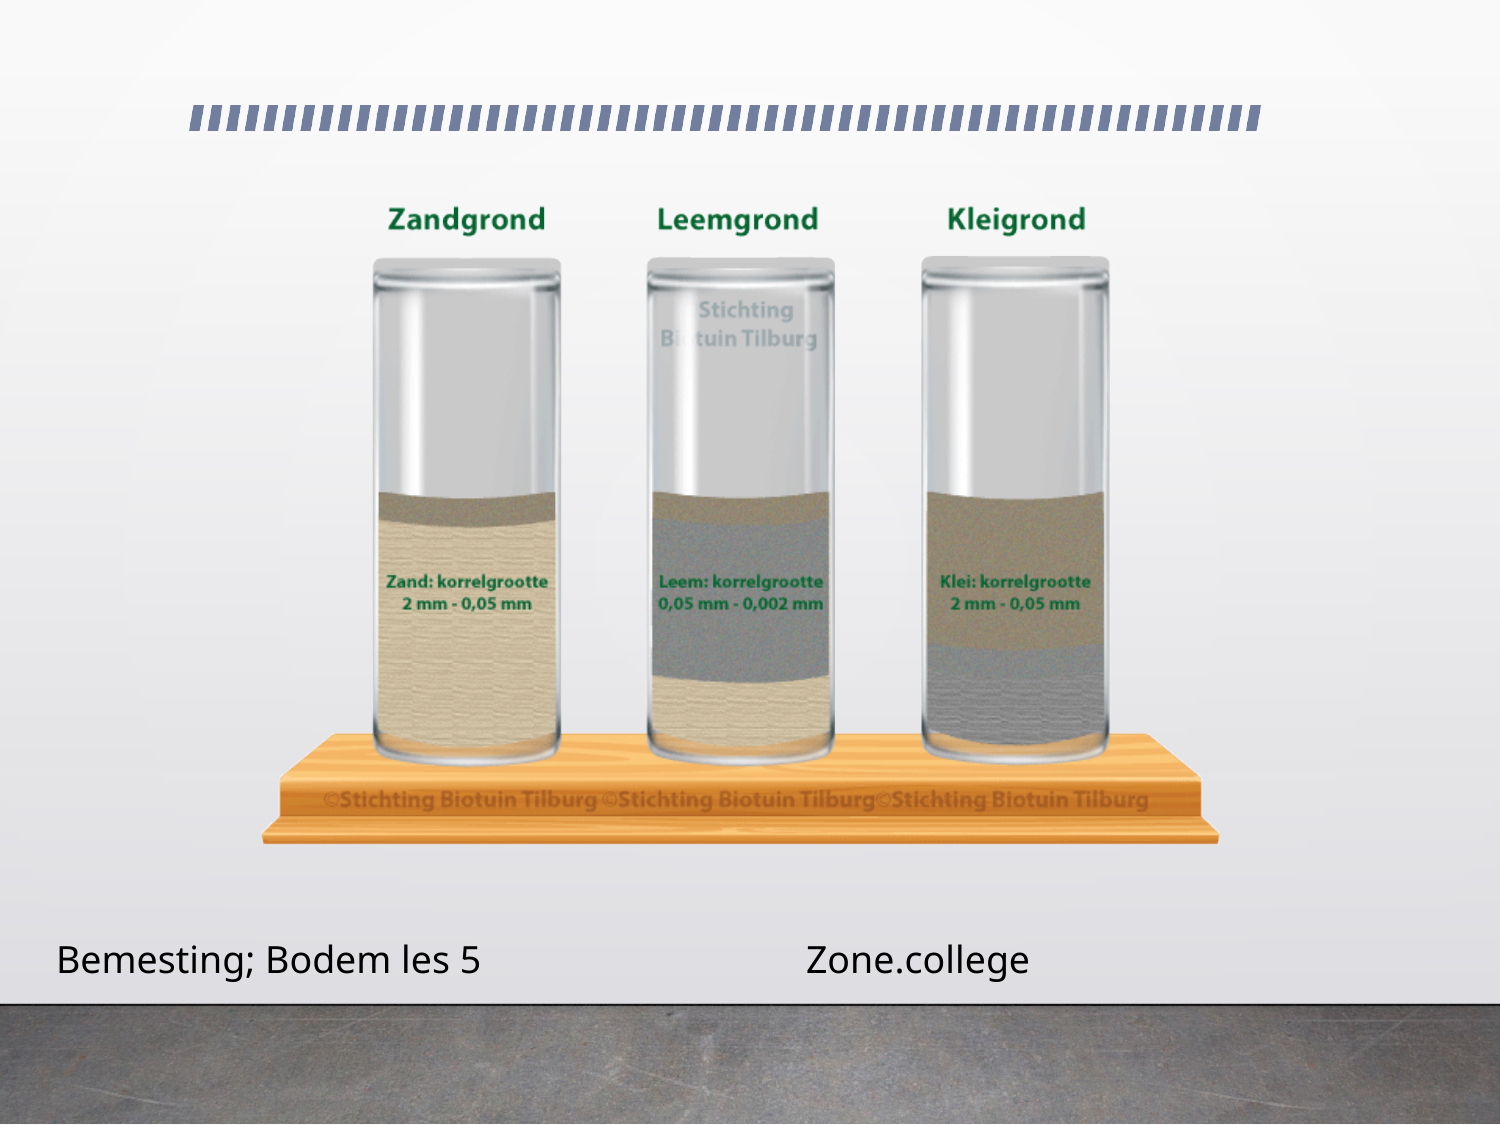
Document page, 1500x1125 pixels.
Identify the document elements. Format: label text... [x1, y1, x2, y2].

picture [0, 1004, 1500, 1124]
text_box Bemesting; Bodem les 5 Zone.college [41, 928, 1377, 989]
picture [170, 101, 1281, 887]
